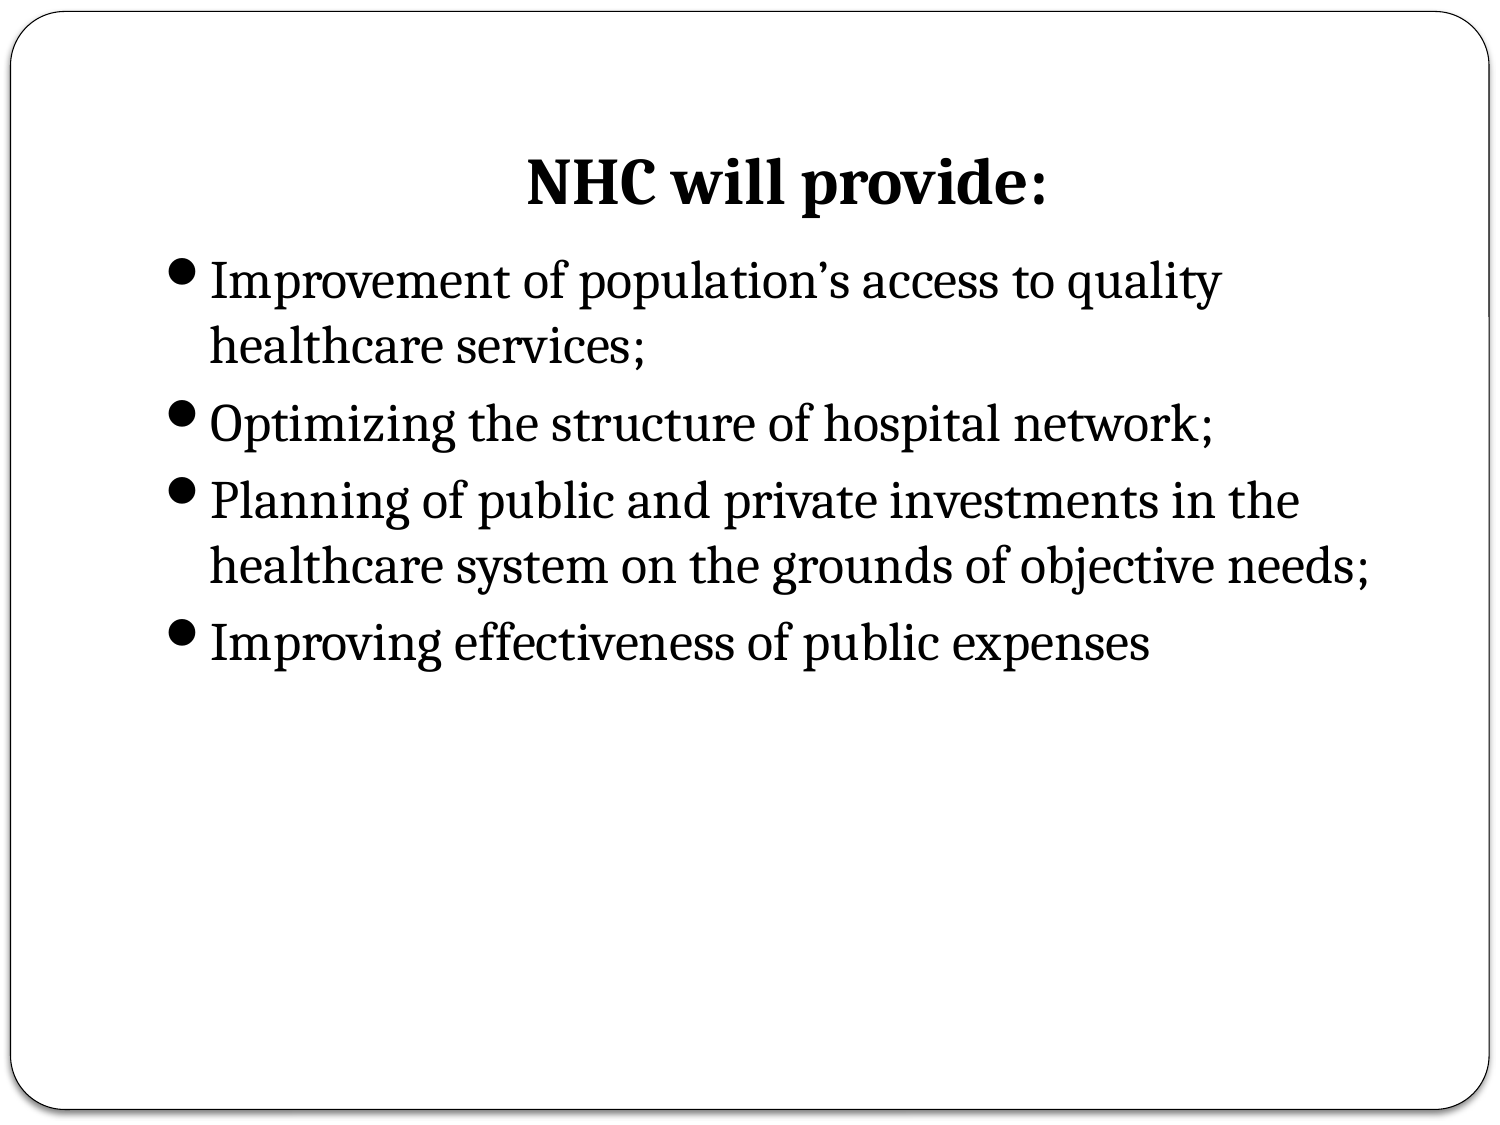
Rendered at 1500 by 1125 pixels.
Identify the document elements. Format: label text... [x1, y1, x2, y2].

list Improvement of population’s access to quality healthcare services; Optimizing the structure of hospital network; Planning of public and private investments in the healthcare system on the grounds of objective needs; Improving effectiveness of public expenses [150, 237, 1425, 988]
title NHC will provide: [150, 45, 1425, 233]
